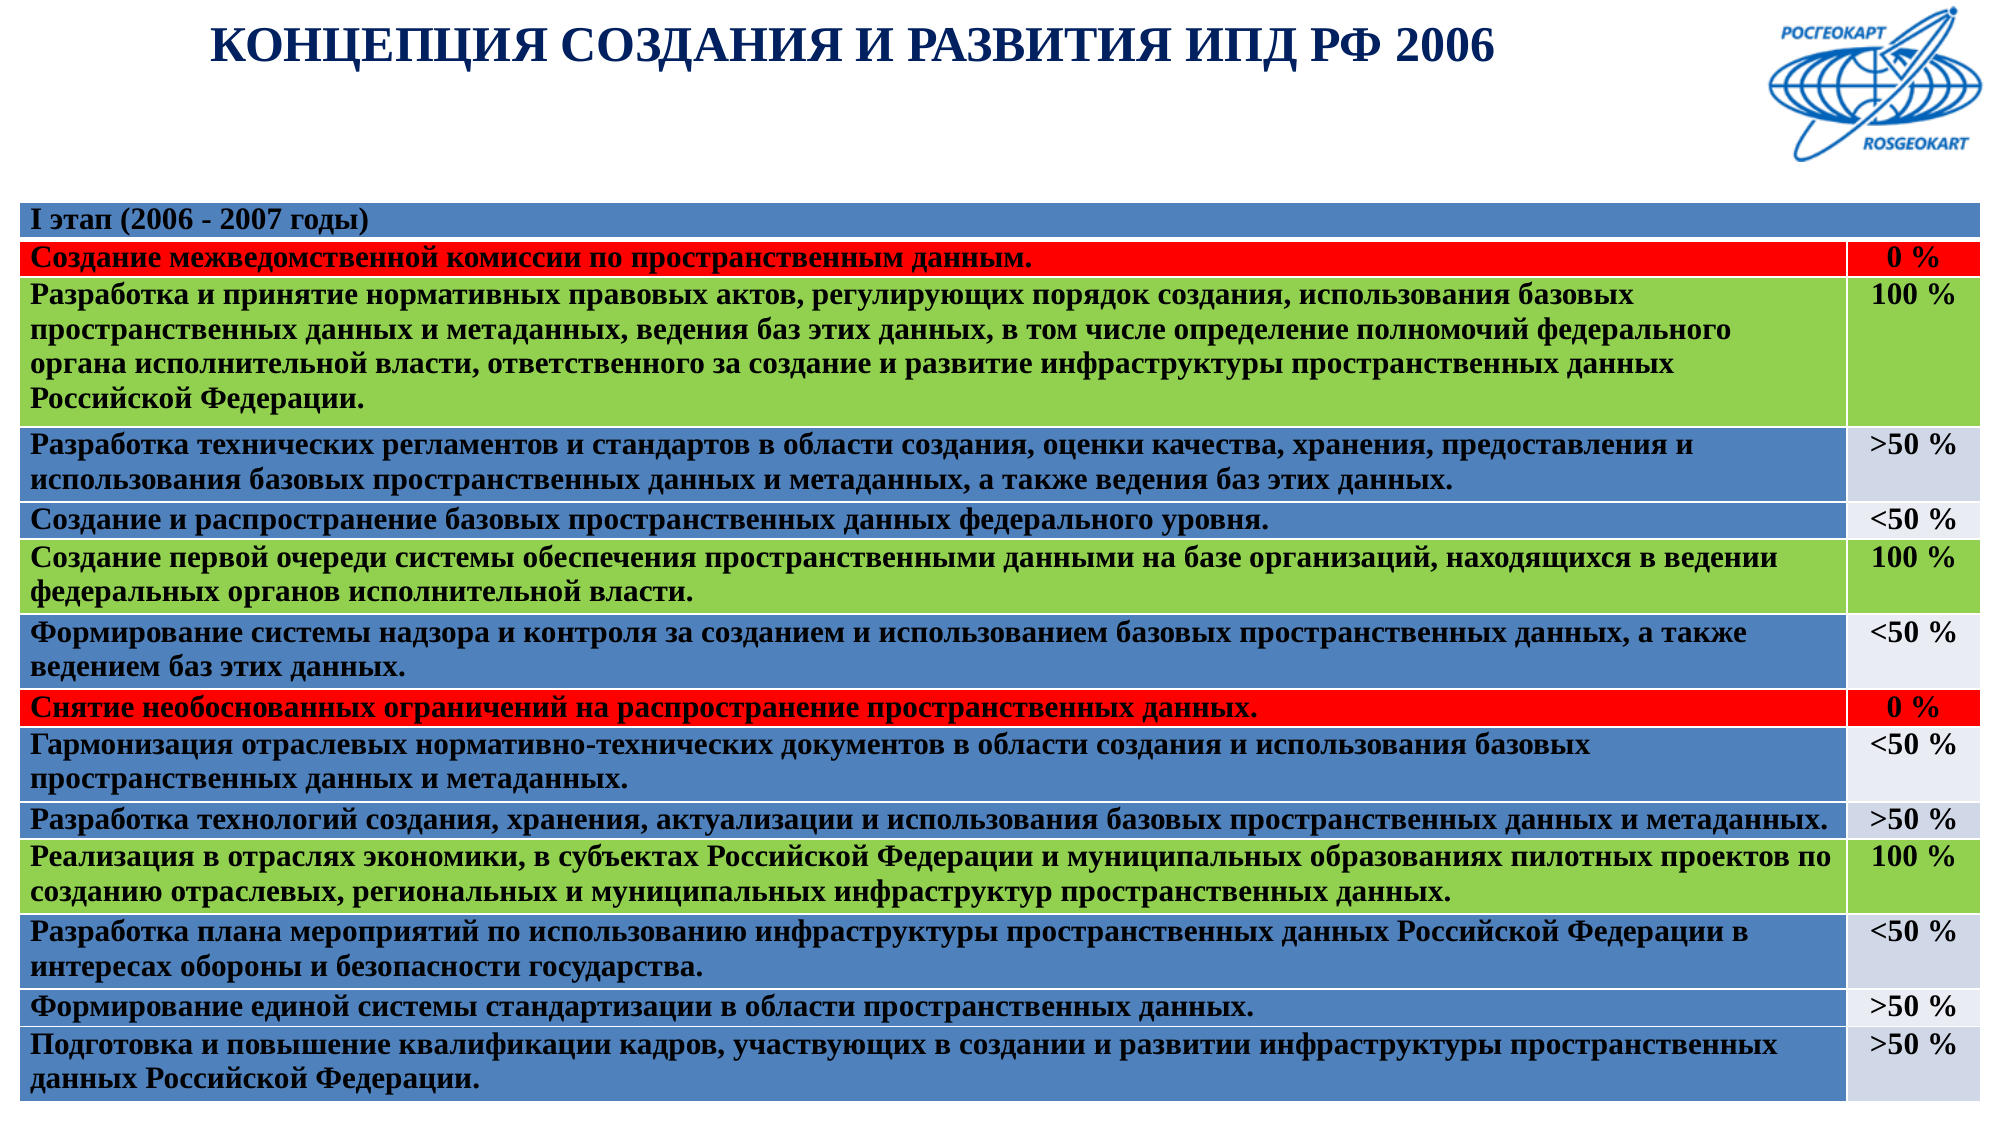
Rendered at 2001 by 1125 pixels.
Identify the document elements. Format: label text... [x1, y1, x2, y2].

table_cell Гармонизация отраслевых нормативно-технических документов в области создания и использования базовых пространственных данных и метаданных. [20, 728, 1846, 801]
text_box КОНЦЕПЦИЯ СОЗДАНИЯ И РАЗВИТИЯ ИПД РФ 2006 [0, 3, 1707, 79]
table_cell >50 % [1848, 990, 1980, 1026]
table_cell 100 % [1848, 278, 1980, 426]
table_cell Реализация в отраслях экономики, в субъектах Российской Федерации и муниципальных образованиях пилотных проектов по созданию отраслевых, региональных и муниципальных инфраструктур пространственных данных. [20, 840, 1846, 913]
table_cell Создание первой очереди системы обеспечения пространственными данными на базе организаций, находящихся в ведении федеральных органов исполнительной власти. [20, 540, 1846, 613]
table_cell Создание межведомственной комиссии по пространственным данным. [20, 242, 1846, 276]
table_cell >50 % [1848, 428, 1980, 501]
table_cell Разработка плана мероприятий по использованию инфраструктуры пространственных данных Российской Федерации в интересах обороны и безопасности государства. [20, 915, 1846, 988]
table_cell 0 % [1848, 242, 1980, 276]
table_cell 100 % [1848, 840, 1980, 913]
table_cell Формирование единой системы стандартизации в области пространственных данных. [20, 990, 1846, 1026]
table_cell <50 % [1848, 503, 1980, 538]
table_cell <50 % [1848, 728, 1980, 801]
table_cell Снятие необоснованных ограничений на распространение пространственных данных. [20, 690, 1846, 726]
table_cell 100 % [1848, 540, 1980, 613]
table_cell Разработка технологий создания, хранения, актуализации и использования базовых пространственных данных и метаданных. [20, 803, 1846, 838]
table_cell Подготовка и повышение квалификации кадров, участвующих в создании и развитии инфраструктуры пространственных данных Российской Федерации. [20, 1027, 1846, 1101]
table_cell Создание и распространение базовых пространственных данных федерального уровня. [20, 503, 1846, 538]
picture [1757, 6, 1994, 162]
table_cell 0 % [1848, 690, 1980, 726]
table_cell <50 % [1848, 915, 1980, 988]
table_header I этап (2006 - 2007 годы) [20, 203, 1980, 237]
table_cell Разработка и принятие нормативных правовых актов, регулирующих порядок создания, использования базовых пространственных данных и метаданных, ведения баз этих данных, в том числе определение полномочий федерального органа исполнительной власти, ответственного за создание и развитие инфраструктуры пространственных данных Российской Федерации. [20, 278, 1846, 426]
table_cell >50 % [1848, 1027, 1980, 1101]
table_cell <50 % [1848, 615, 1980, 688]
table_cell >50 % [1848, 803, 1980, 838]
table_cell Разработка технических регламентов и стандартов в области создания, оценки качества, хранения, предоставления и использования базовых пространственных данных и метаданных, а также ведения баз этих данных. [20, 428, 1846, 501]
table_cell Формирование системы надзора и контроля за созданием и использованием базовых пространственных данных, а также ведением баз этих данных. [20, 615, 1846, 688]
